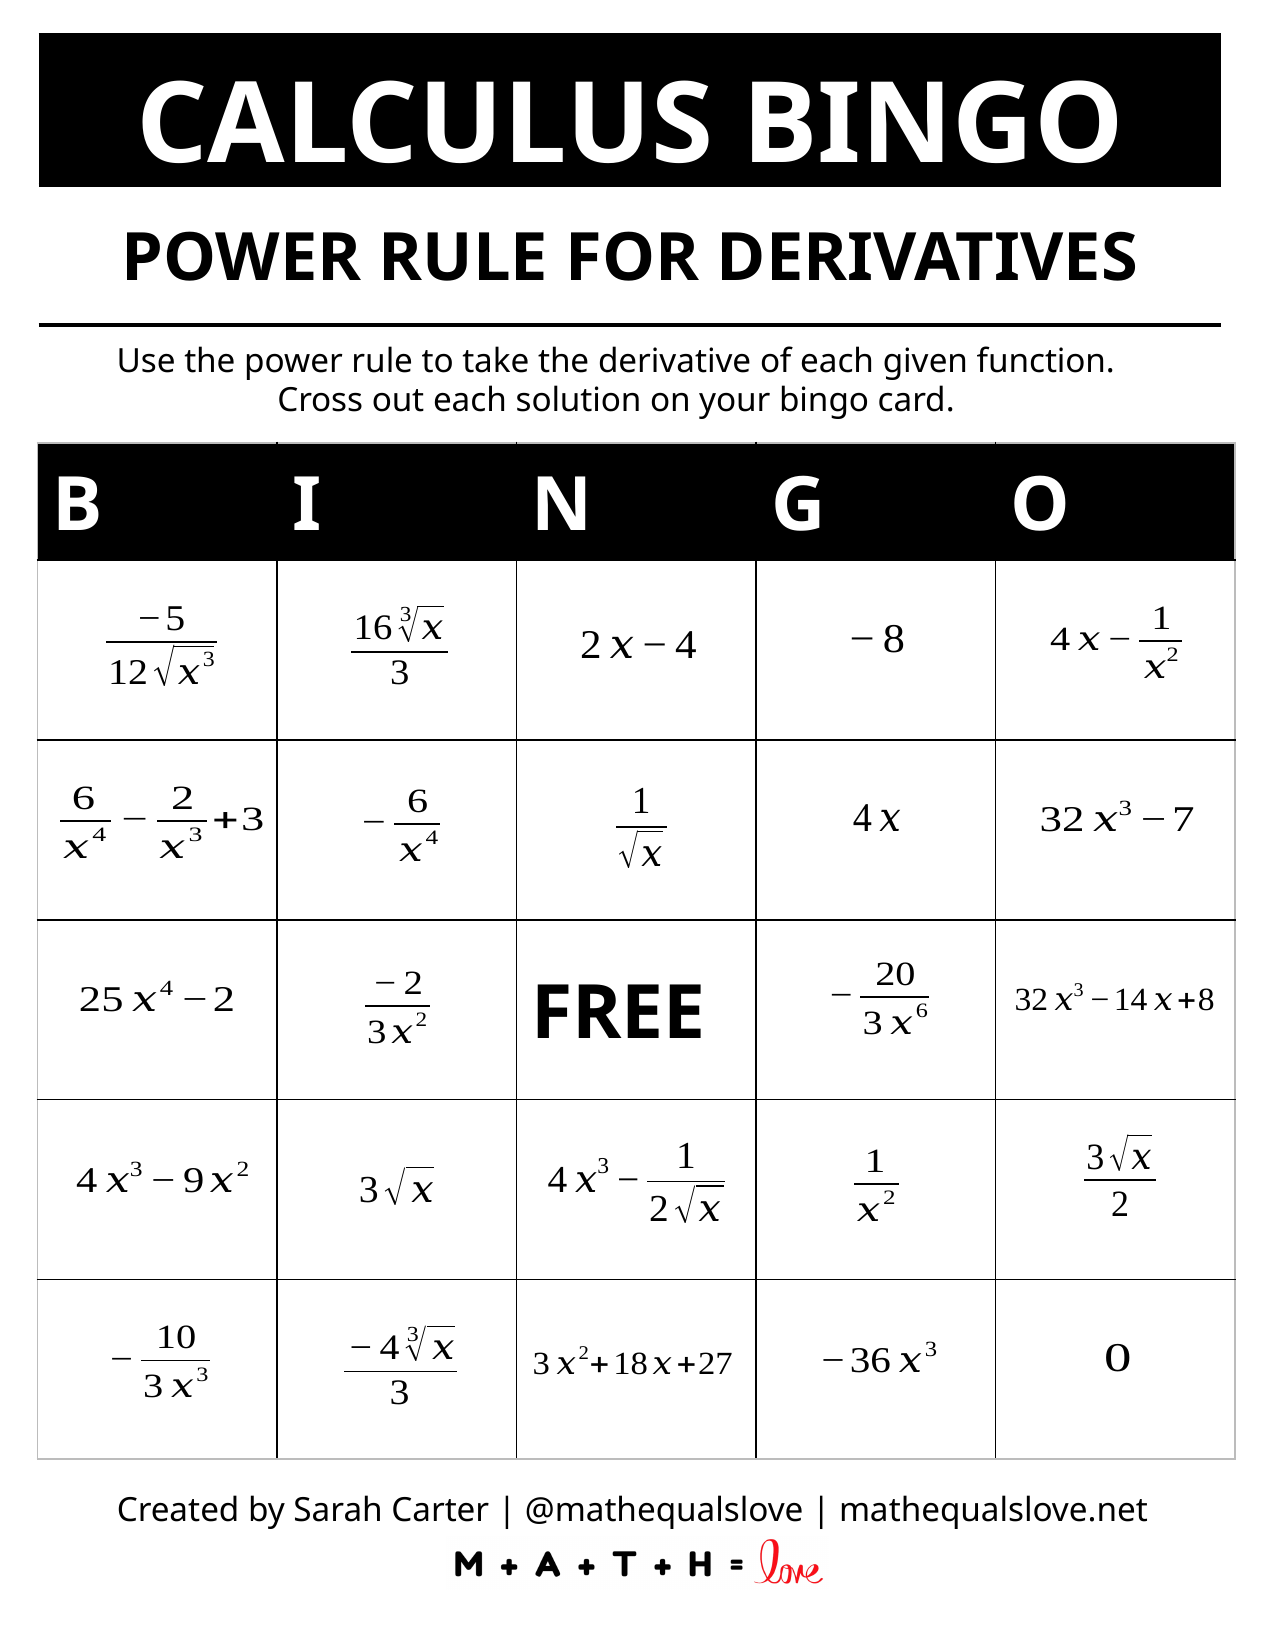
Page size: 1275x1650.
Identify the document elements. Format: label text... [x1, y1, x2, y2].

table_header N [517, 444, 755, 559]
table_cell [996, 741, 1234, 919]
table_header G [757, 444, 995, 559]
table_cell [517, 561, 755, 739]
table_cell [757, 741, 995, 919]
text_box Use the power rule to take the derivative of each given function. Cross out each solution on your bingo card. [28, 331, 1214, 426]
table_cell [996, 1100, 1234, 1279]
table_cell [996, 1280, 1234, 1458]
table_cell [38, 1280, 276, 1458]
table_cell [996, 561, 1234, 739]
table_cell [278, 1280, 516, 1458]
table_cell [278, 921, 516, 1099]
table_cell [38, 561, 276, 739]
table_cell [757, 921, 995, 1099]
table_header B [38, 444, 276, 559]
table_cell [38, 921, 276, 1099]
table_cell [757, 561, 995, 739]
table_header CALCULUS BINGO [39, 36, 1221, 183]
picture [446, 1536, 829, 1590]
table_cell [38, 1100, 276, 1279]
table_cell [517, 1100, 755, 1279]
table_cell [517, 1280, 755, 1458]
table_header I [278, 444, 516, 559]
table_cell [757, 1280, 995, 1458]
table_cell POWER RULE FOR DERIVATIVES [39, 187, 1221, 323]
table_cell [757, 1100, 995, 1279]
table_cell [278, 1100, 516, 1279]
table_cell FREE [517, 921, 755, 1099]
table_header O [996, 444, 1234, 559]
table_cell [278, 741, 516, 919]
table_cell [996, 921, 1234, 1099]
text_box Created by Sarah Carter | @mathequalslove | mathequalslove.net [53, 1481, 1222, 1536]
table_cell [38, 741, 276, 919]
table_cell [517, 741, 755, 919]
table_cell [278, 561, 516, 739]
